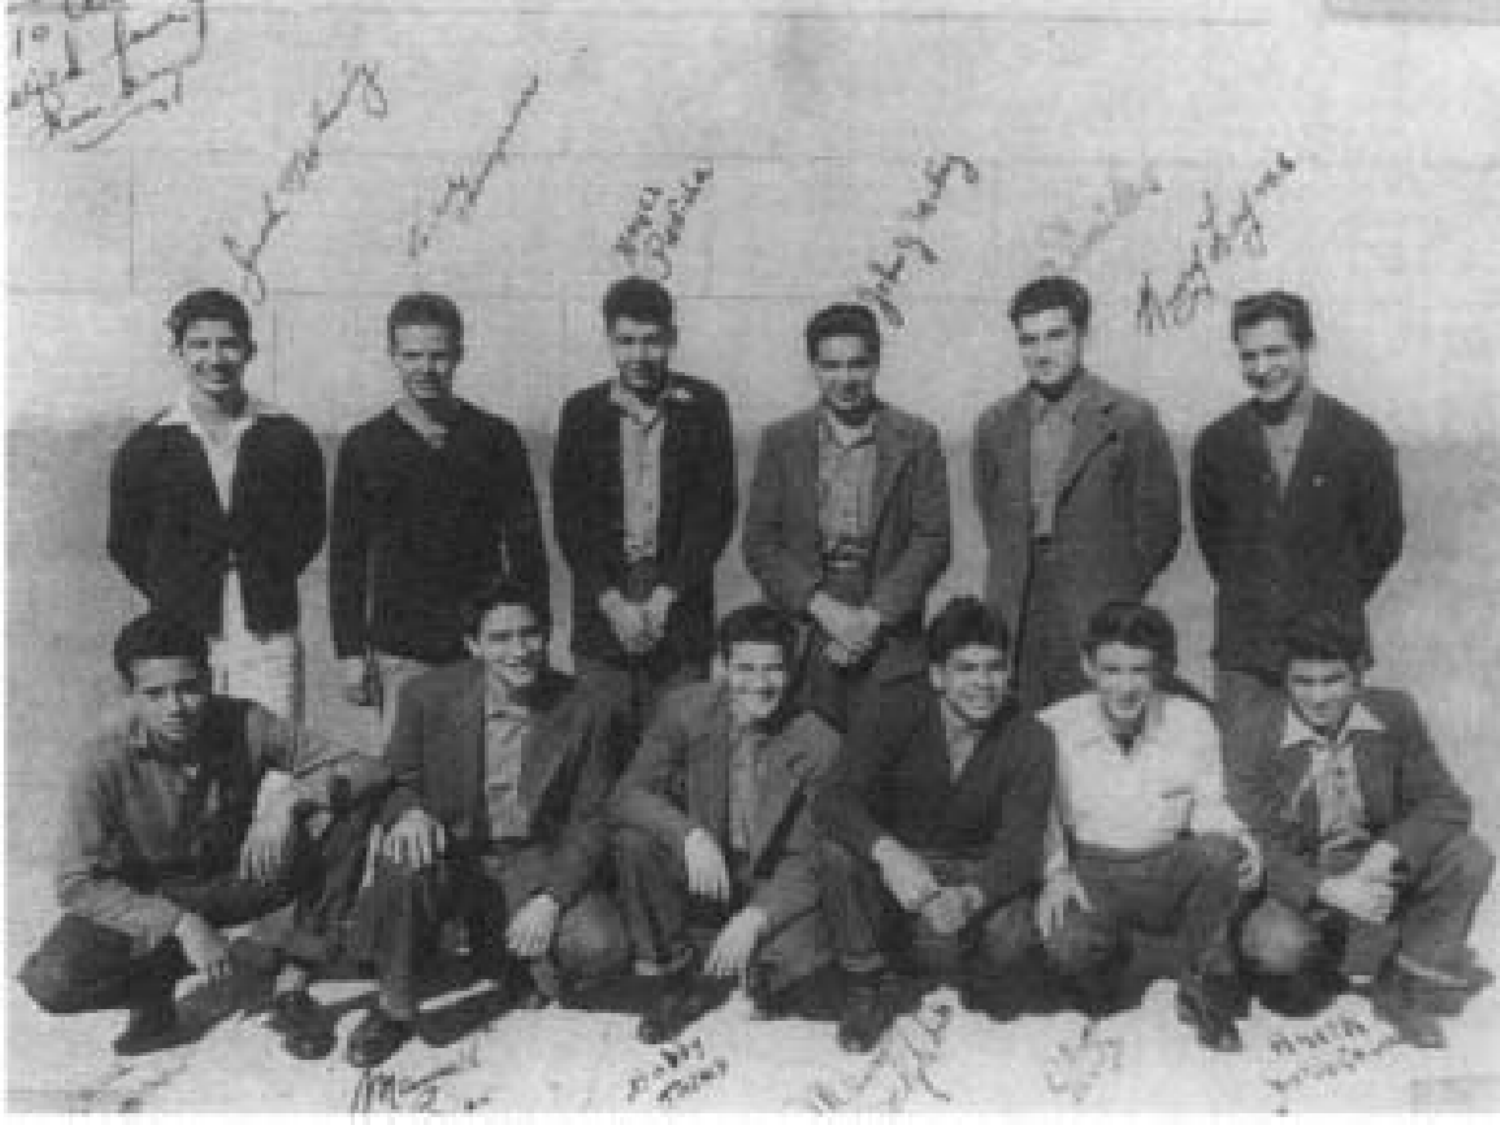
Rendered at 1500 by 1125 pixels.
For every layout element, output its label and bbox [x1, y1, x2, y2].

list [0, 0, 1500, 1125]
